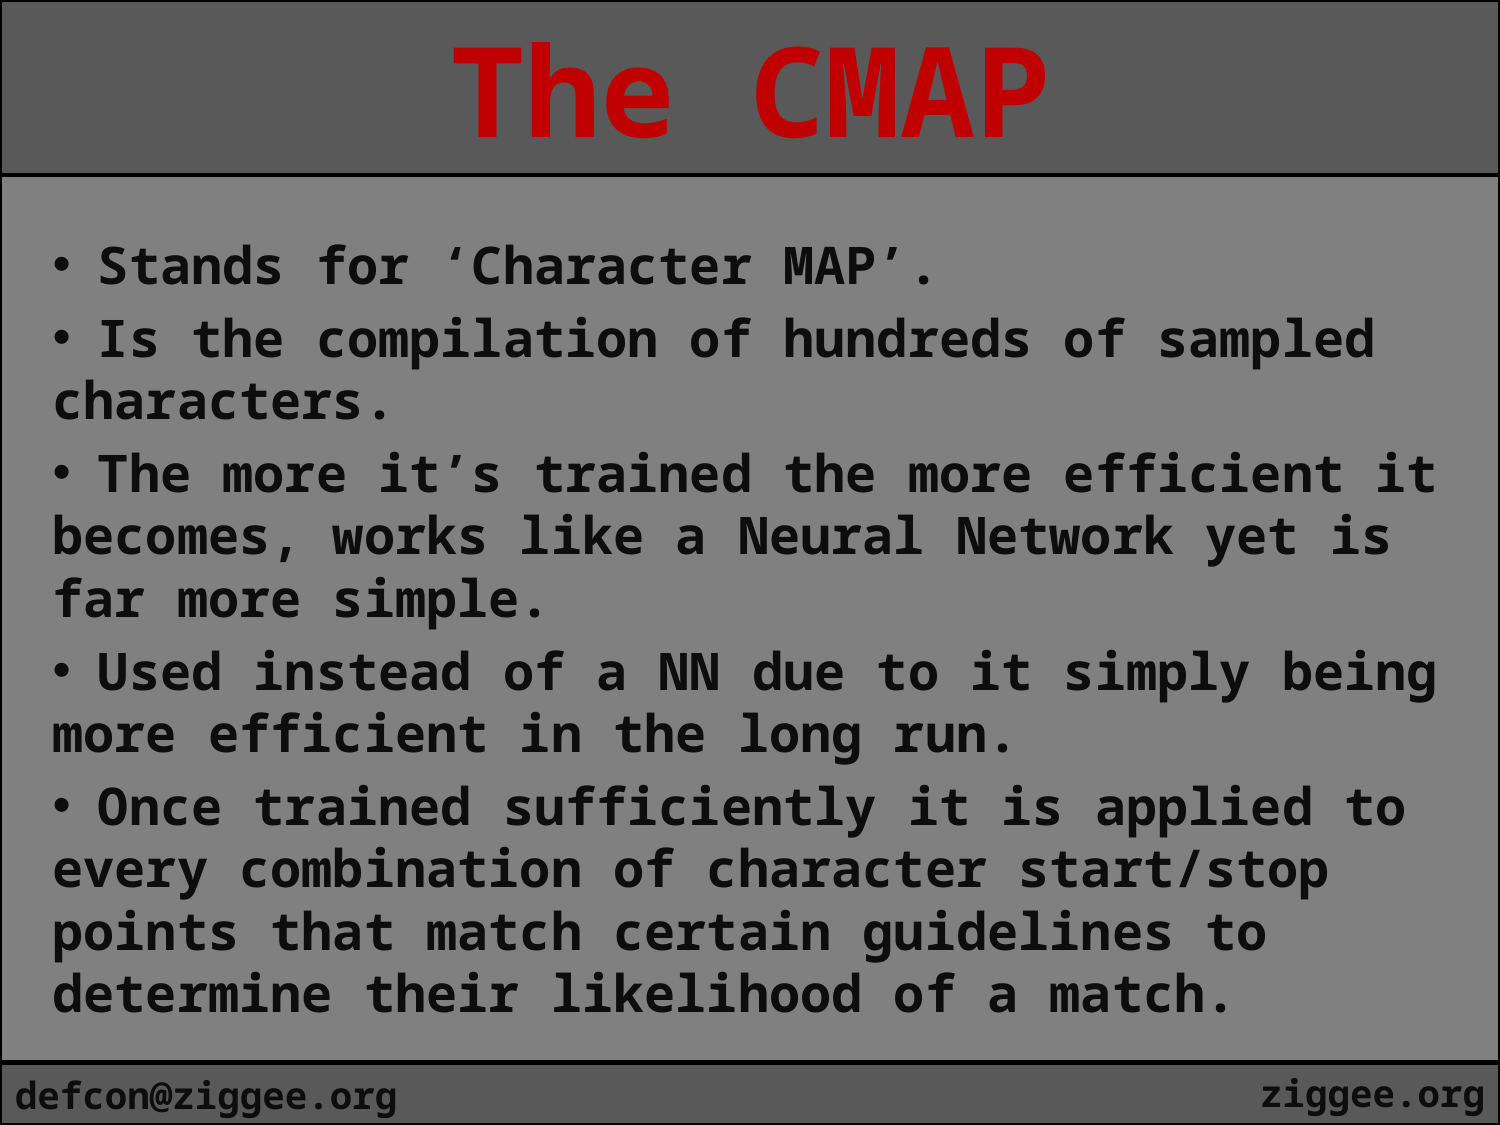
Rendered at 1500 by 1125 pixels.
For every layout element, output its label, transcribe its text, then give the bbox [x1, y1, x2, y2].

text_box [0, 177, 1500, 1060]
text_box [0, 1060, 1500, 1125]
text_box The CMAP [0, 0, 1500, 175]
text_box defcon@ziggee.org [0, 1064, 463, 1125]
text_box ziggee.org [1187, 1062, 1500, 1123]
subtitle Stands for ‘Character MAP’. Is the compilation of hundreds of sampled characters. The more it’s trained the more efficient it becomes, works like a Neural Network yet is far more simple. Used instead of a NN due to it simply being more efficient in the long run. Once trained sufficiently it is applied to every combination of character start/stop points that match certain guidelines to determine their likelihood of a match. [37, 224, 1463, 1050]
